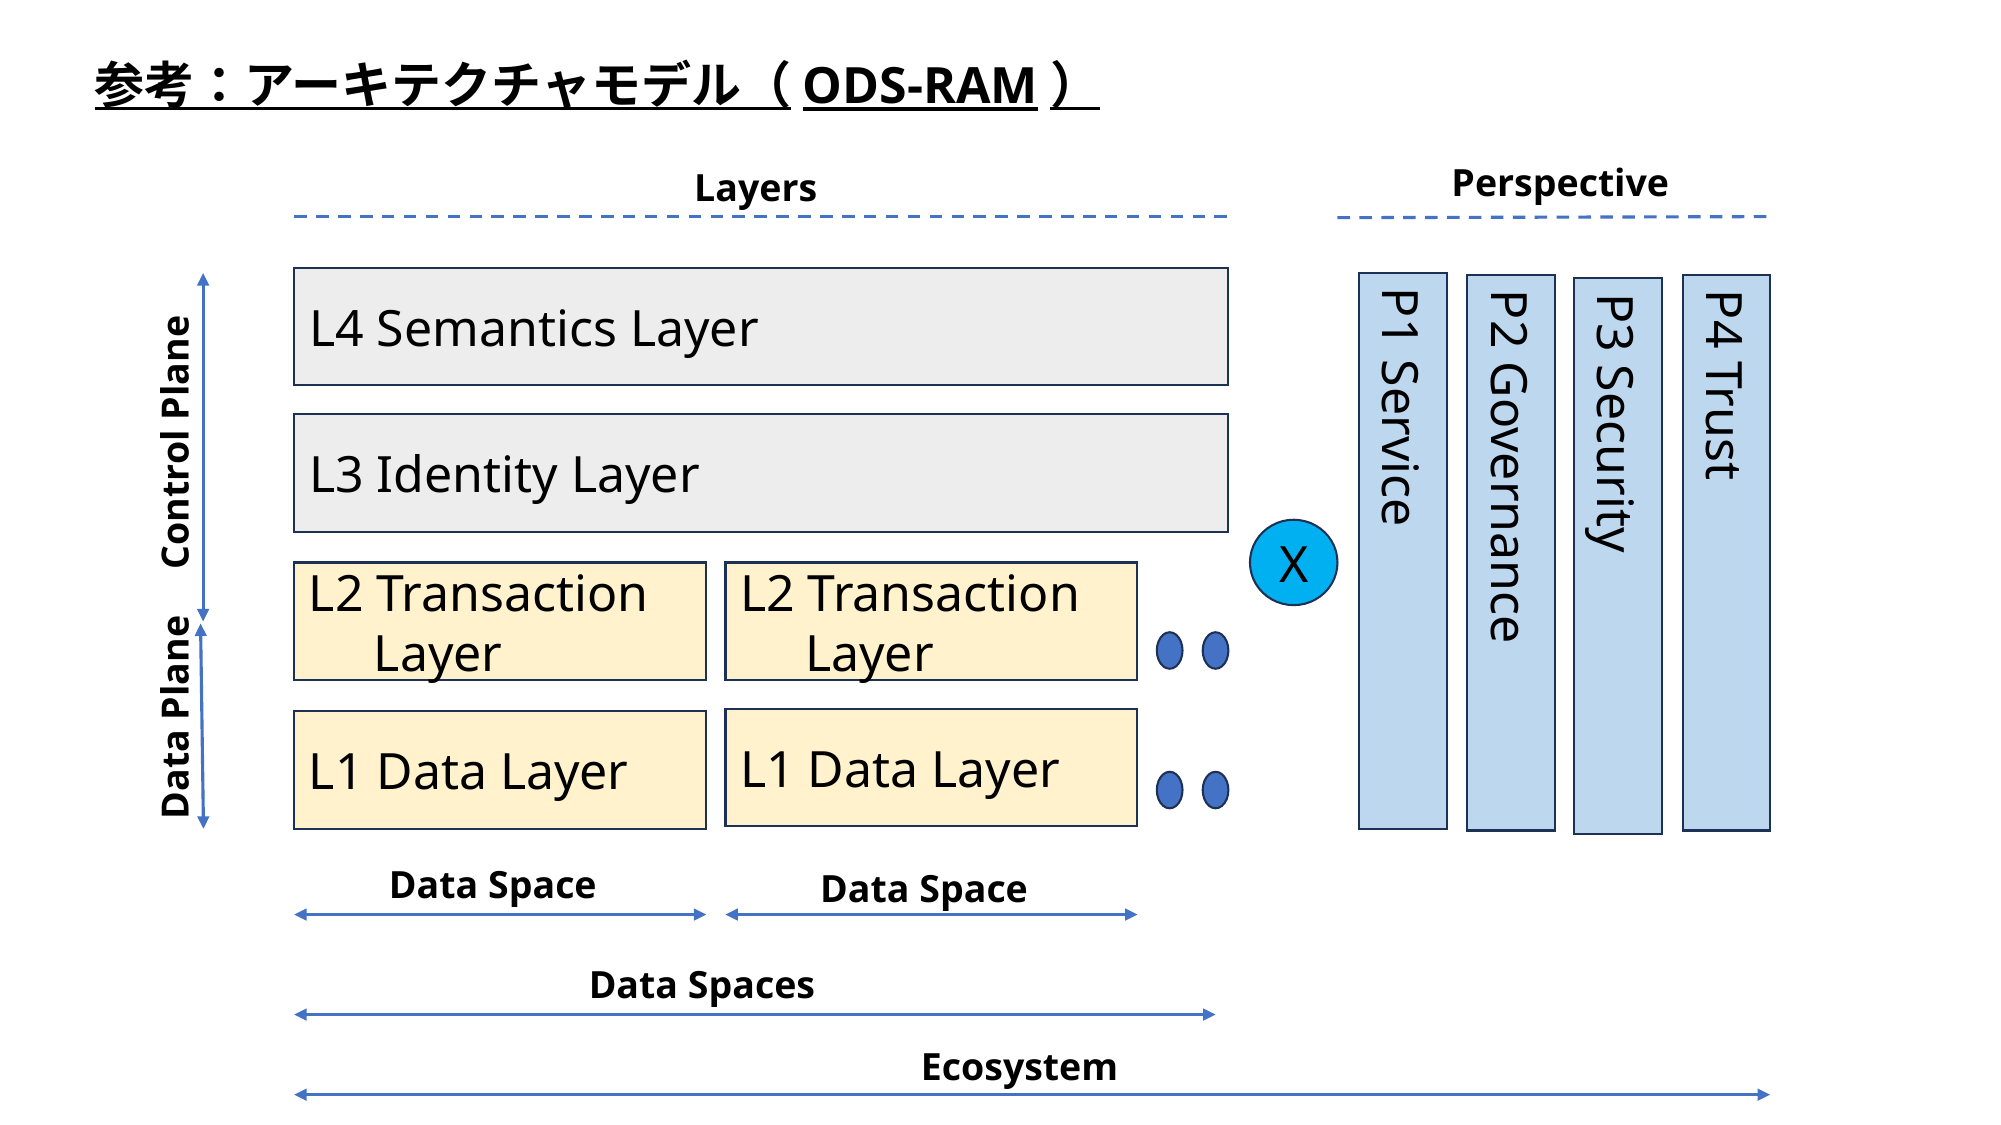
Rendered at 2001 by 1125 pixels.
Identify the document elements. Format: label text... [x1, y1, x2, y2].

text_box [200, 623, 204, 829]
text_box L1 Data Layer [293, 710, 707, 830]
text_box Layers [679, 157, 932, 216]
text_box P3 Security [1573, 277, 1663, 835]
text_box L2 Transaction Layer [293, 561, 707, 681]
text_box X [1248, 518, 1339, 607]
text_box [1201, 770, 1230, 810]
text_box [1201, 631, 1230, 670]
text_box L3 Identity Layer [293, 413, 1229, 533]
text_box L1 Data Layer [724, 708, 1138, 827]
text_box L4 Semantics Layer [293, 267, 1229, 386]
text_box 参考：アーキテクチャモデル（ODS-RAM） [79, 45, 1197, 121]
text_box P4 Trust [1682, 274, 1771, 832]
text_box Data Plane [143, 585, 204, 834]
text_box Data Spaces [574, 953, 877, 1014]
text_box Data Space [805, 857, 1058, 914]
text_box P2 Governance [1466, 274, 1556, 832]
text_box [1155, 770, 1184, 810]
text_box Control Plane [143, 294, 203, 585]
text_box P1 Service [1358, 272, 1448, 830]
text_box Ecosystem [906, 1035, 1209, 1094]
text_box L2 Transaction Layer [724, 561, 1138, 681]
text_box Perspective [1436, 151, 1689, 212]
text_box [1155, 631, 1184, 670]
text_box Data Space [374, 853, 627, 914]
